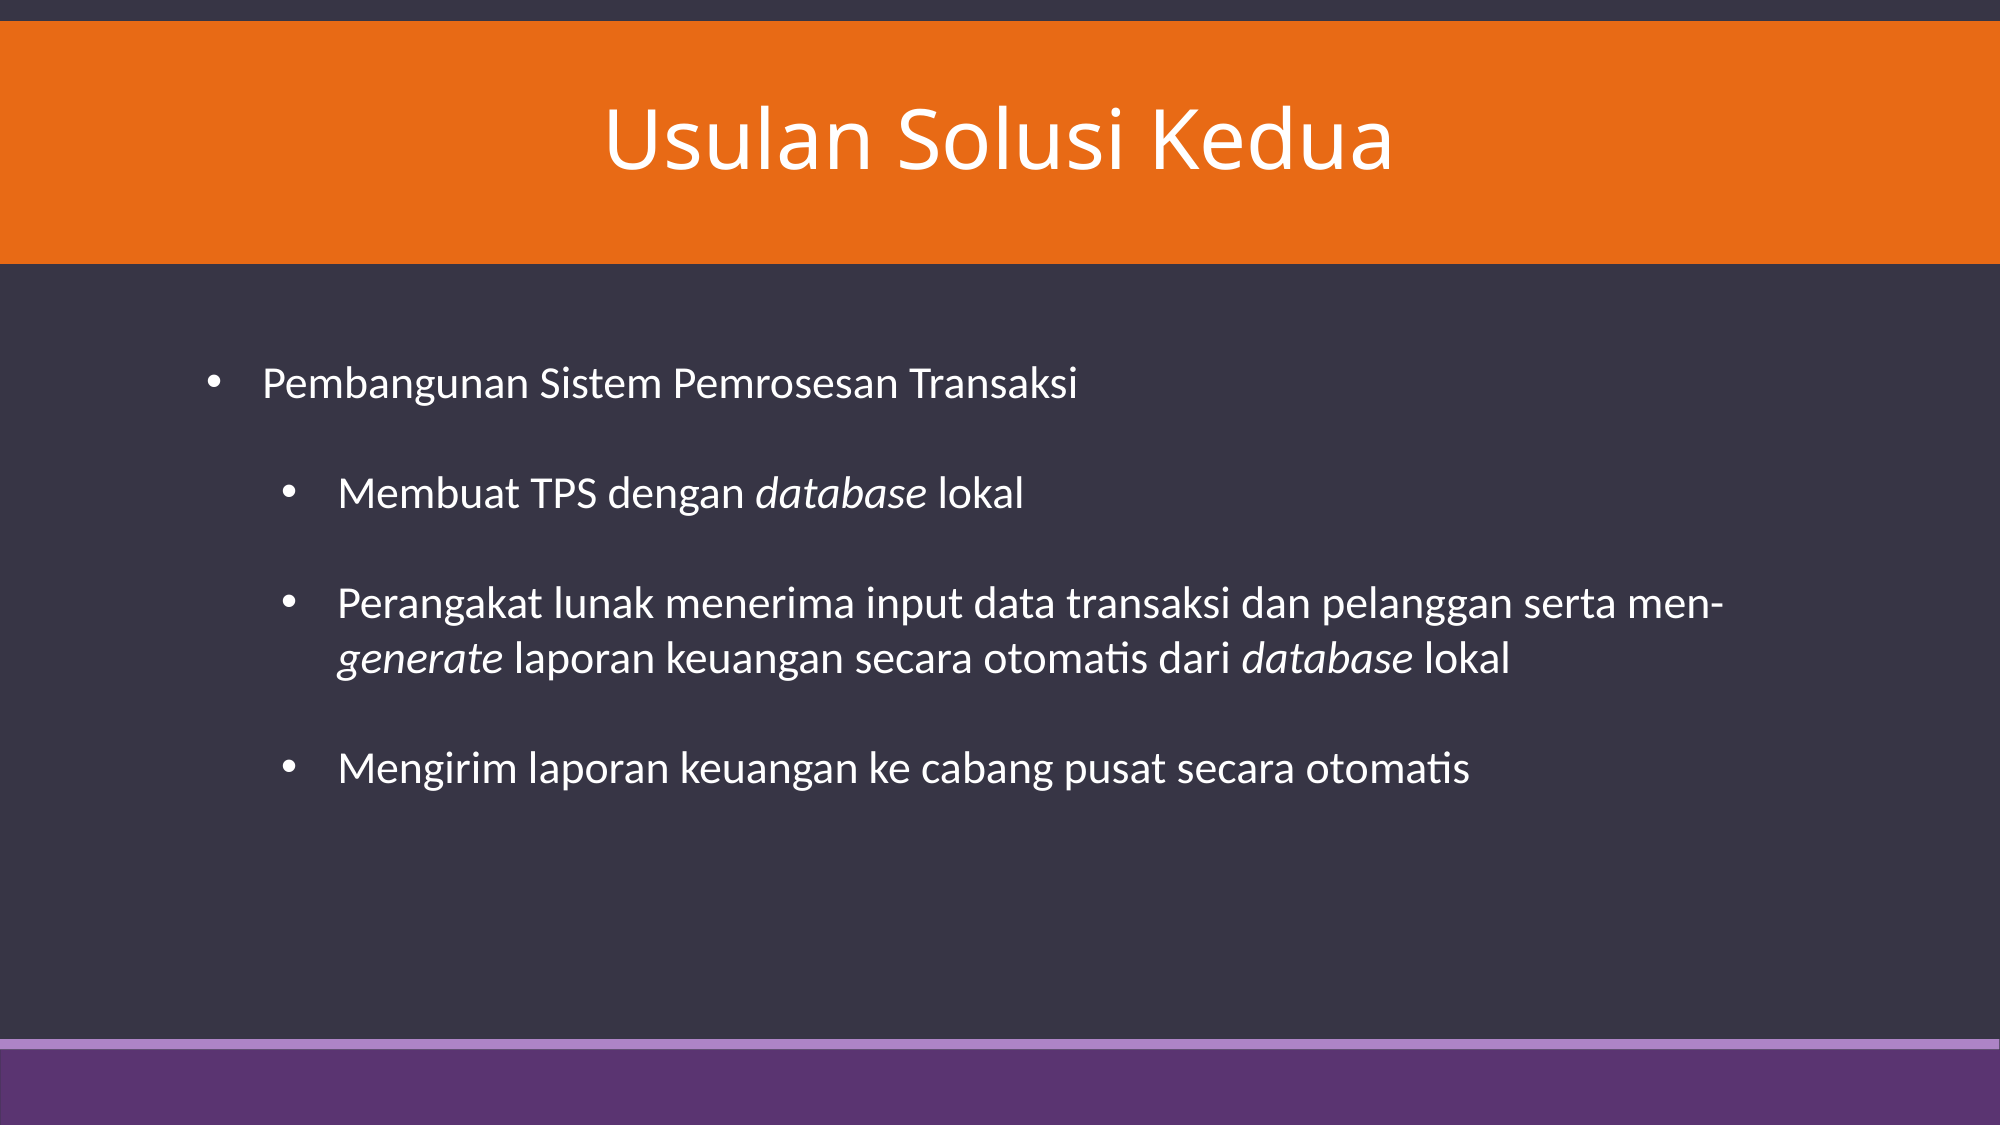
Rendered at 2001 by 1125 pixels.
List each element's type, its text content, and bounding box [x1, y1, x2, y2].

text_box Pembangunan Sistem Pemrosesan Transaksi Membuat TPS dengan database lokal Perangakat lunak menerima input data transaksi dan pelanggan serta men-generate laporan keuangan secara otomatis dari database lokal Mengirim laporan keuangan ke cabang pusat secara otomatis [191, 345, 1776, 861]
picture [0, 21, 2000, 265]
